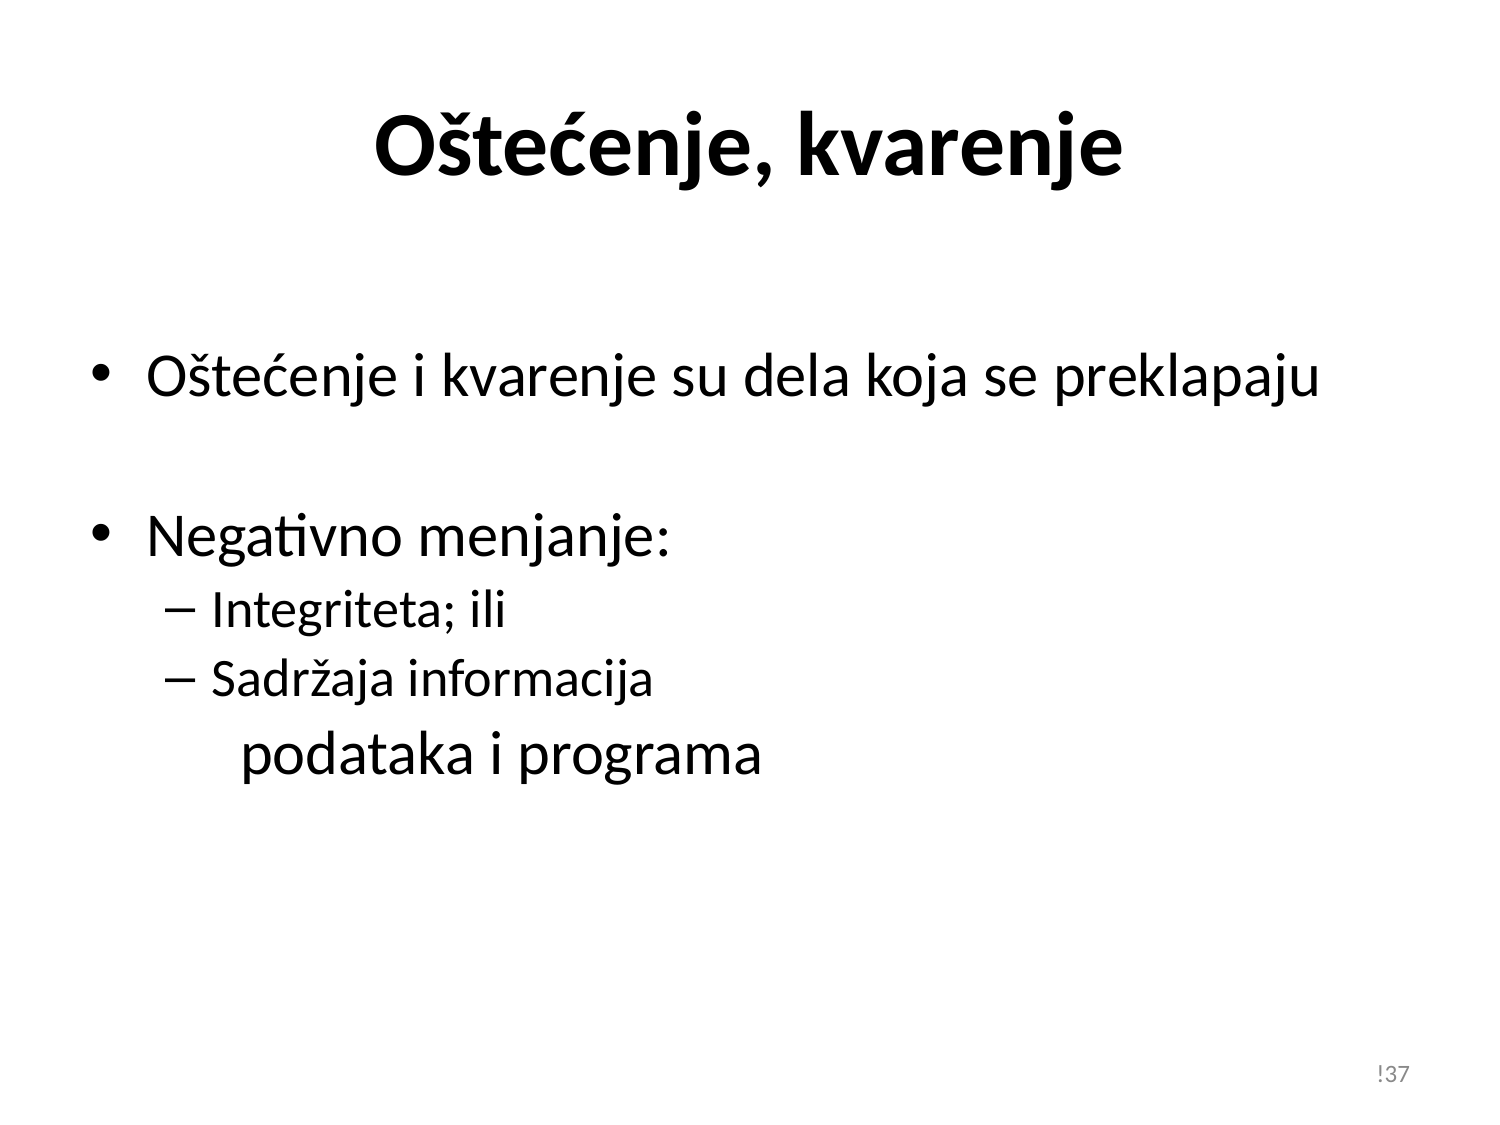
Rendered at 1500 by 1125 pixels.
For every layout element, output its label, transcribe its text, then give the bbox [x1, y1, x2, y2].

slide_number !37 [1074, 1042, 1425, 1103]
title Oštećenje, kvarenje [74, 44, 1426, 233]
list Oštećenje i kvarenje su dela koja se preklapaju Negativno menjanje: Integriteta; ili Sadržaja informacija podataka i programa [74, 334, 1426, 900]
